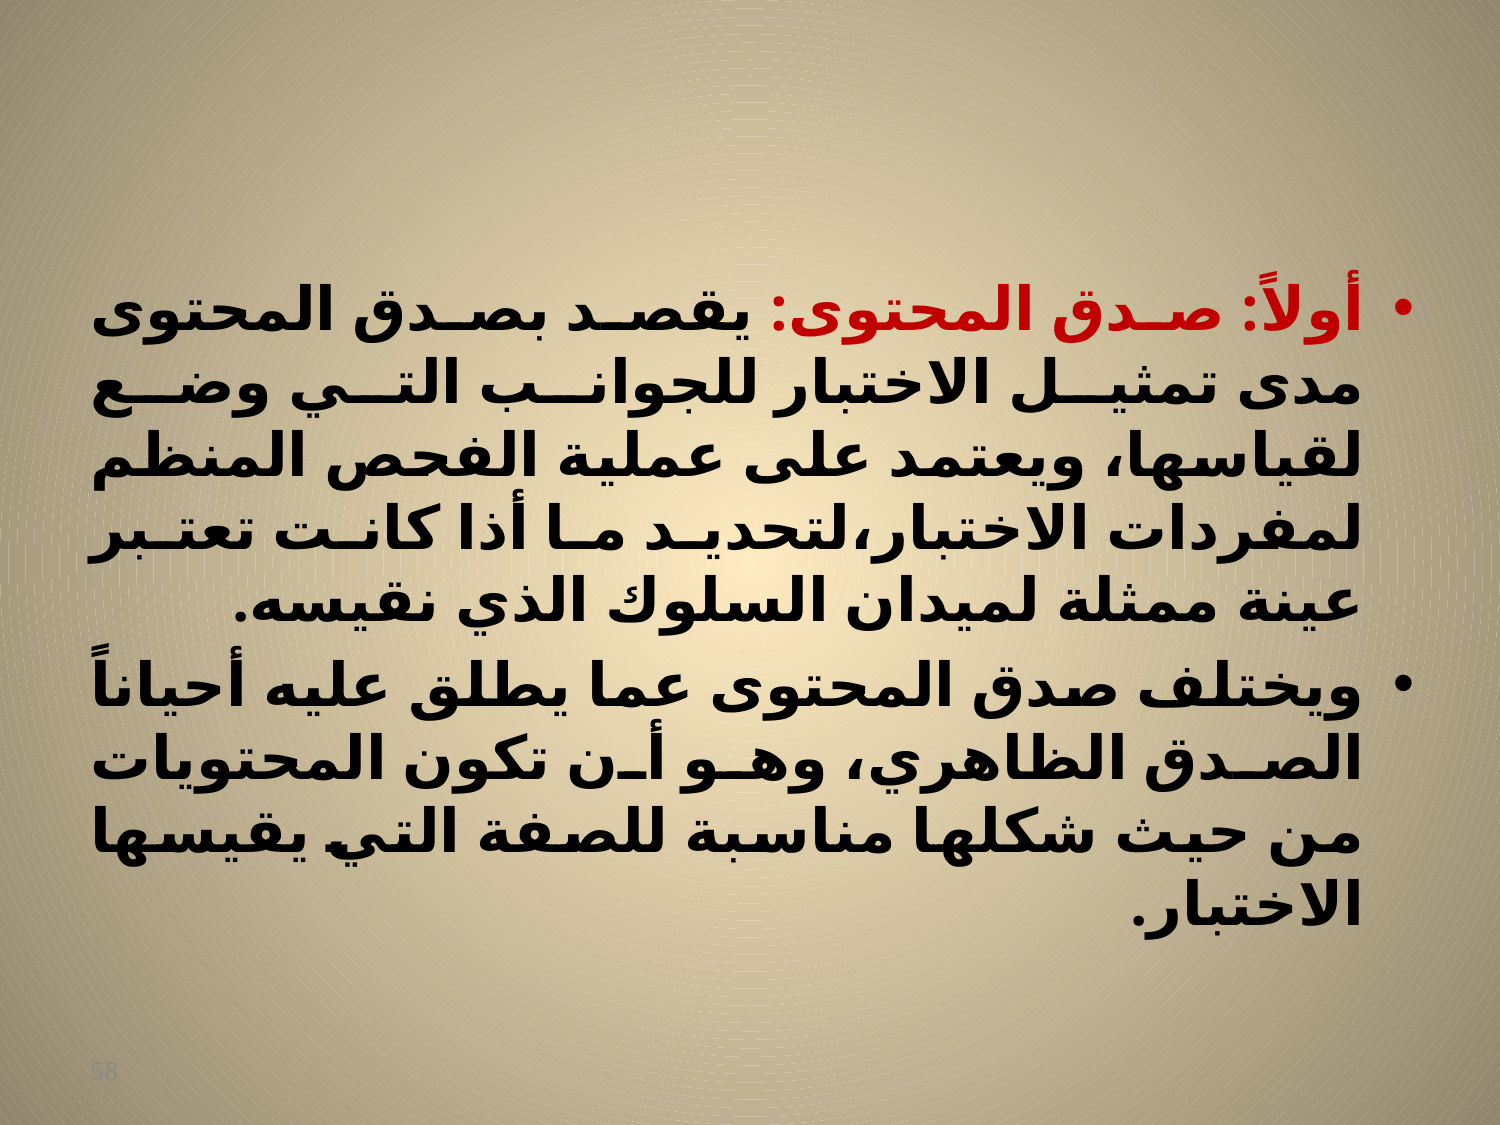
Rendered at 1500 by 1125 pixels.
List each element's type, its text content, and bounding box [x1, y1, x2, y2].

list أولاً: صدق المحتوى: يقصد بصدق المحتوى مدى تمثيل الاختبار للجوانب التي وضع لقياسها، ويعتمد على عملية الفحص المنظم لمفردات الاختبار،لتحديد ما أذا كانت تعتبر عينة ممثلة لميدان السلوك الذي نقيسه. ويختلف صدق المحتوى عما يطلق عليه أحياناً الصدق الظاهري، وهو أن تكون المحتويات من حيث شكلها مناسبة للصفة التي يقيسها الاختبار. [75, 262, 1425, 1005]
slide_number 58 [75, 1042, 425, 1103]
